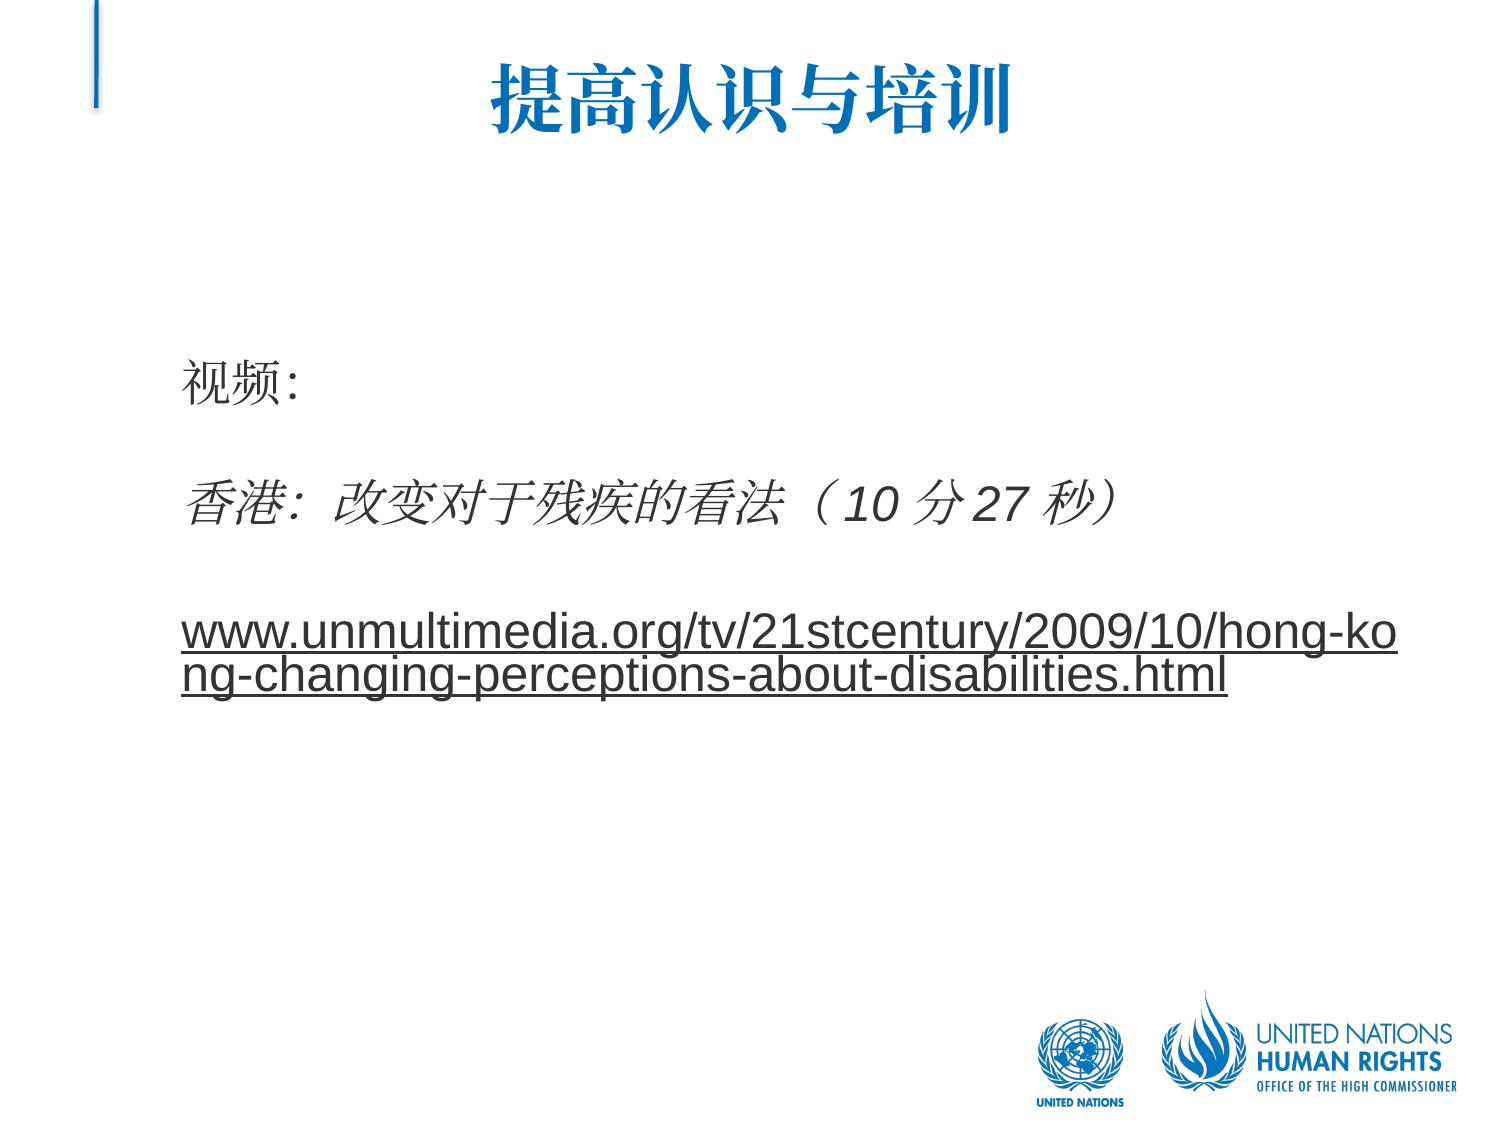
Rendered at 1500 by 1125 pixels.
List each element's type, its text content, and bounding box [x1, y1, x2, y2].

text_box 视频： 香港：改变对于残疾的看法（10分27秒） www.unmultimedia.org/tv/21stcentury/2009/10/hong-kong-changing-perceptions-about-disabilities.html [166, 223, 1437, 988]
title 提高认识与培训 [68, 45, 1437, 224]
picture [1037, 990, 1457, 1107]
